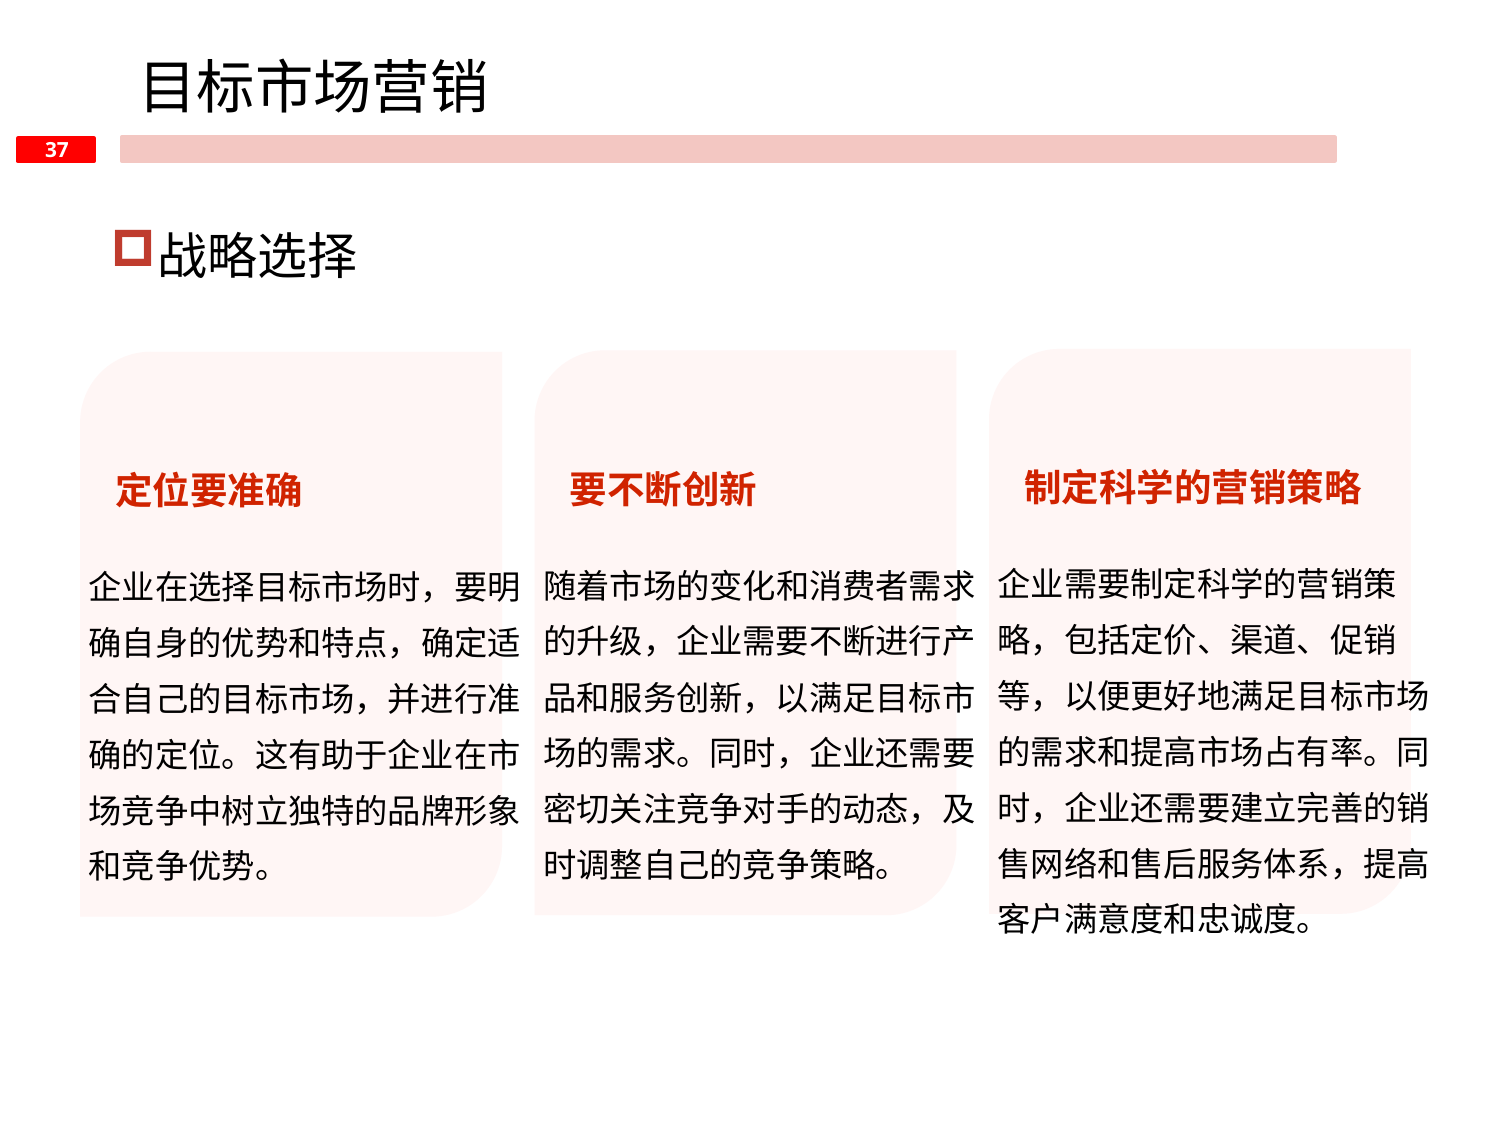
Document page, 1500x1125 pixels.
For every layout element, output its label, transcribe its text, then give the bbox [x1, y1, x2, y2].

text_box 战略选择 [96, 217, 1081, 311]
text_box 企业在选择目标市场时，要明确自身的优势和特点，确定适合自己的目标市场，并进行准确的定位。这有助于企业在市场竞争中树立独特的品牌形象和竞争优势。 [88, 550, 527, 886]
text_box 制定科学的营销策略 [1024, 388, 1376, 510]
text_box 企业需要制定科学的营销策略，包括定价、渠道、促销等，以便更好地满足目标市场的需求和提高市场占有率。同时，企业还需要建立完善的销售网络和售后服务体系，提高客户满意度和忠诚度。 [997, 547, 1436, 886]
text_box 要不断创新 [569, 390, 922, 511]
text_box [80, 351, 503, 917]
text_box 随着市场的变化和消费者需求的升级，企业需要不断进行产品和服务创新，以满足目标市场的需求。同时，企业还需要密切关注竞争对手的动态，及时调整自己的竞争策略。 [543, 548, 981, 886]
text_box [989, 348, 1411, 914]
text_box [534, 350, 957, 916]
text_box 目标市场营销 [123, 42, 958, 128]
text_box 定位要准确 [115, 391, 467, 513]
text_box [17, 129, 97, 189]
